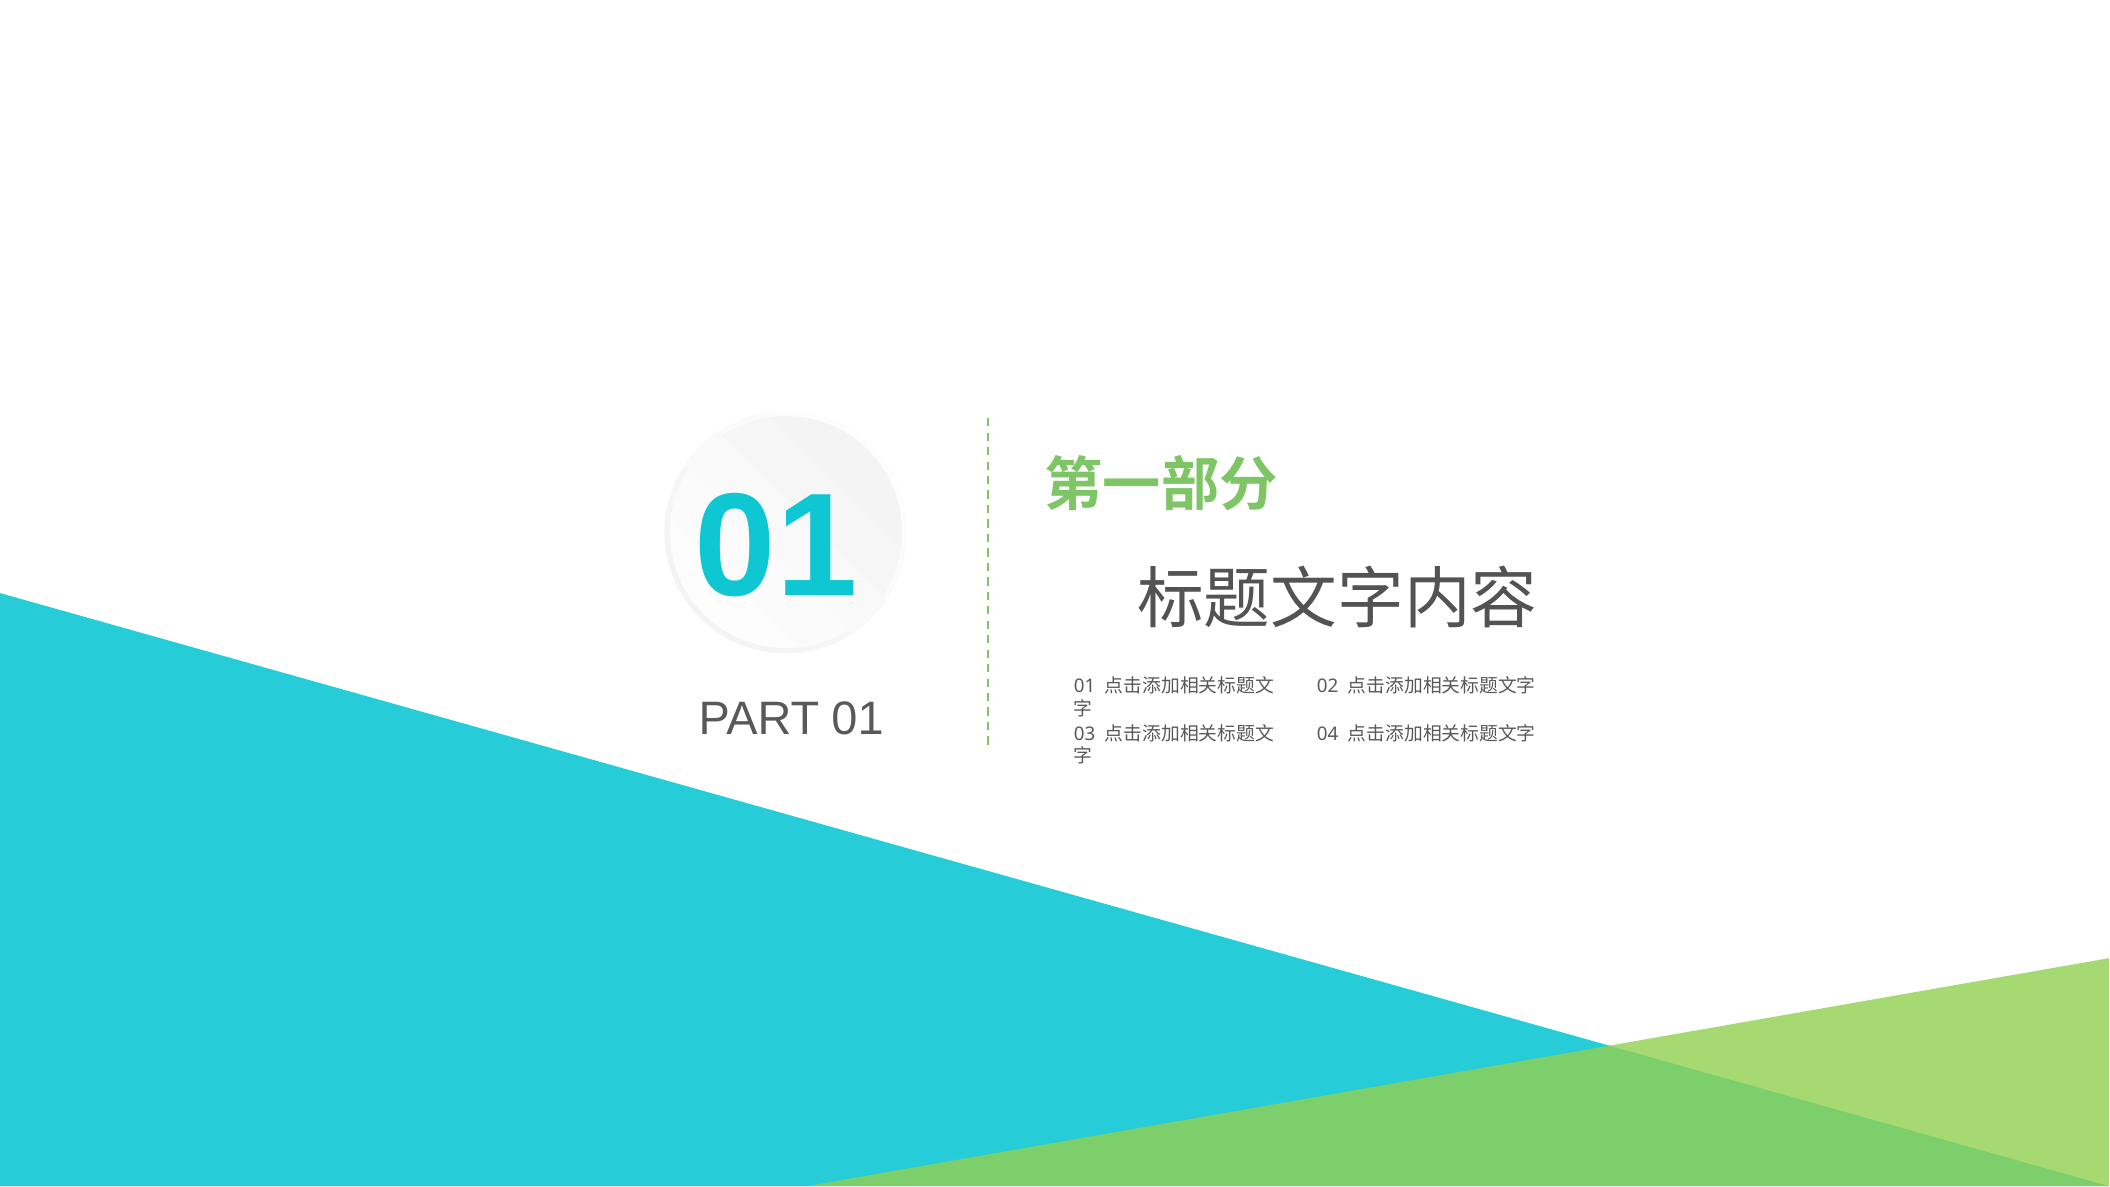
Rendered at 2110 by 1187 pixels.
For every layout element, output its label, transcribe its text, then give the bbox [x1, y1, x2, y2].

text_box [664, 410, 907, 654]
text_box 01 点击添加相关标题文字 [1060, 666, 1306, 714]
text_box 02 点击添加相关标题文字 [1302, 666, 1560, 704]
text_box 03 点击添加相关标题文字 [1060, 714, 1306, 774]
text_box PART 01 [698, 687, 907, 745]
text_box [806, 956, 2110, 1187]
text_box 第一部分 标题文字内容 [1010, 439, 1568, 651]
text_box [0, 592, 1608, 1187]
text_box 04 点击添加相关标题文字 [1302, 714, 1560, 751]
